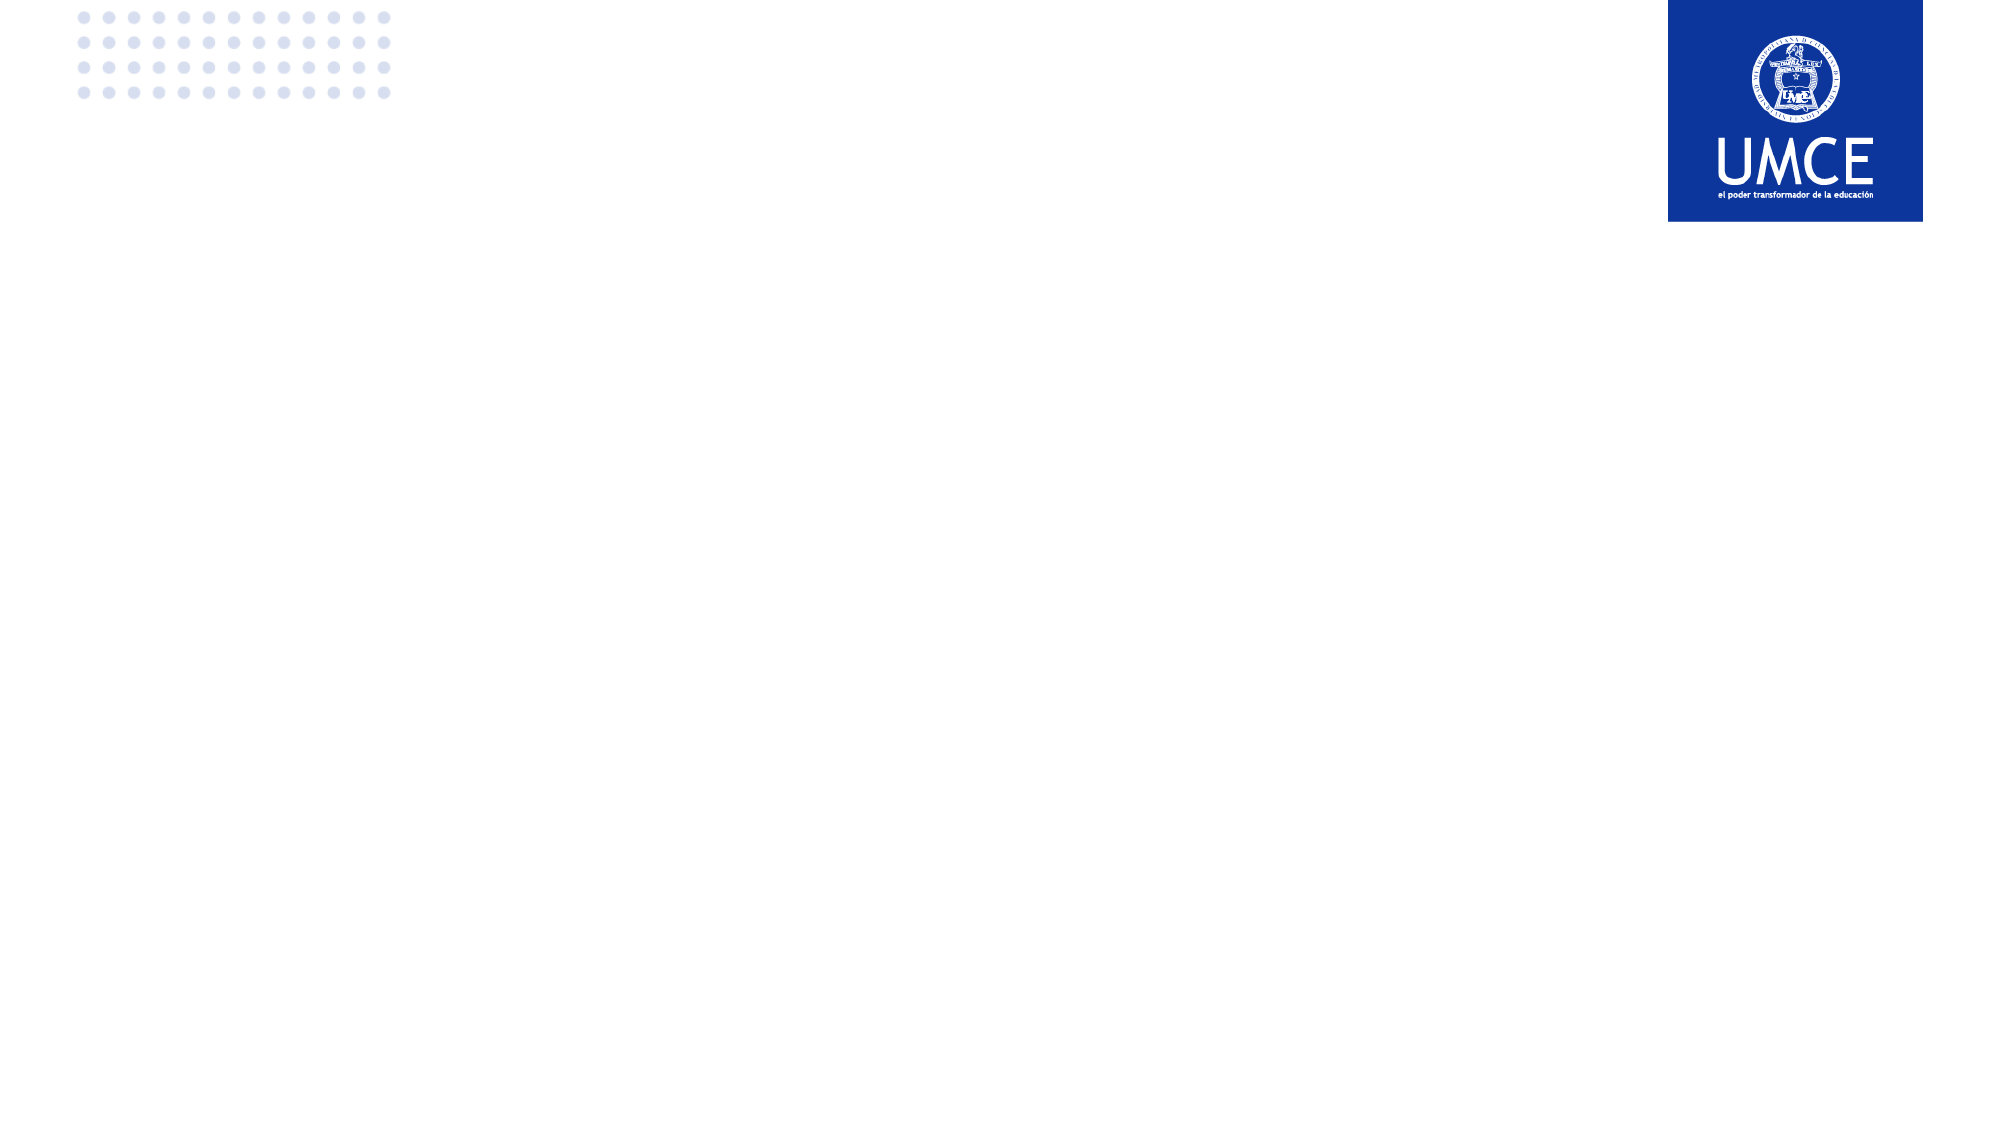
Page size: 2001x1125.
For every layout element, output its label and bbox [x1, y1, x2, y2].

picture [77, 11, 391, 100]
picture [1668, 0, 1923, 222]
